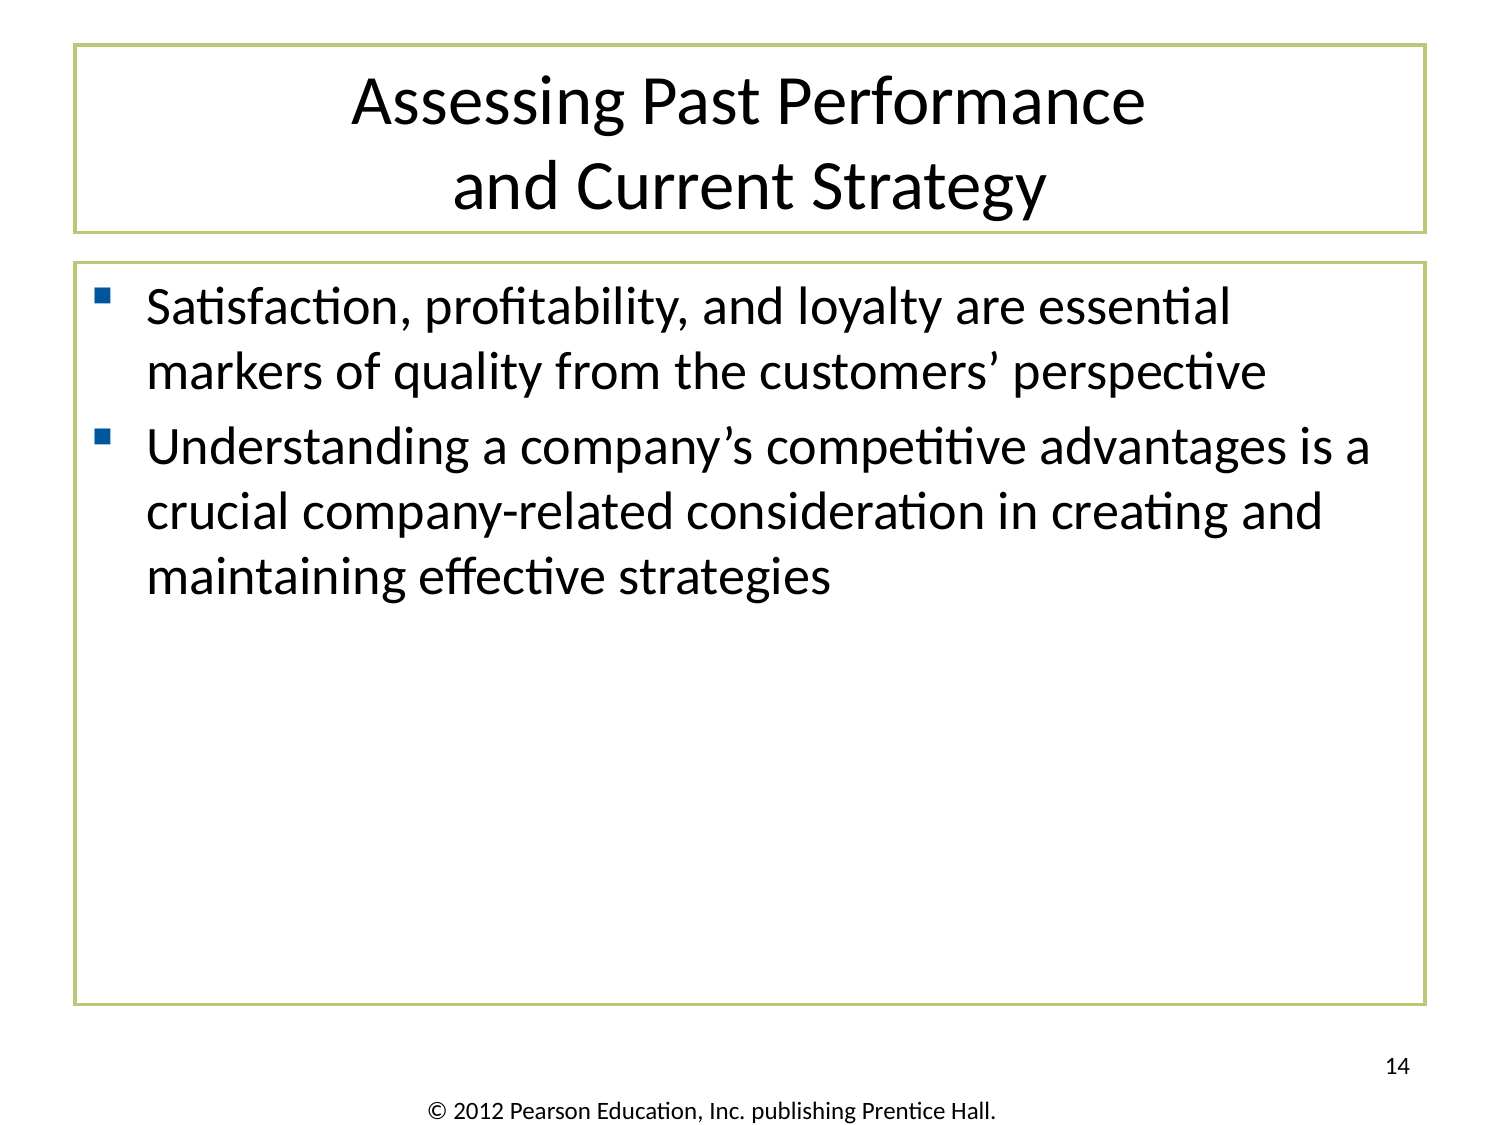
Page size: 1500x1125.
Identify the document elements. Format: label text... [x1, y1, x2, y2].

list Satisfaction, profitability, and loyalty are essential markers of quality from the customers’ perspective Understanding a company’s competitive advantages is a crucial company-related consideration in creating and maintaining effective strategies [73, 261, 1427, 1006]
title Assessing Past Performance and Current Strategy [73, 43, 1427, 234]
slide_number 14 [1074, 1042, 1425, 1103]
